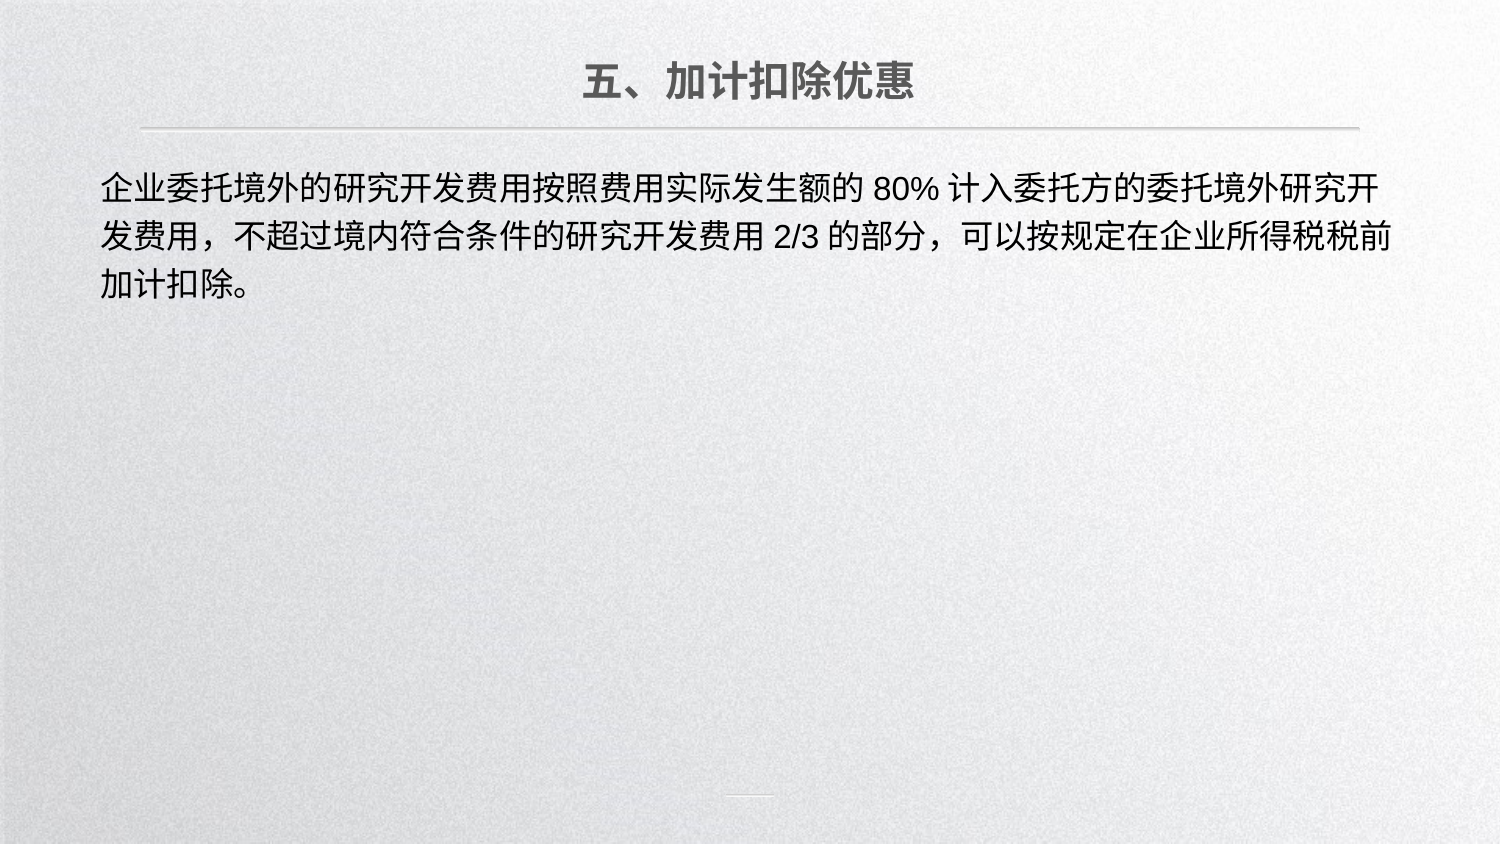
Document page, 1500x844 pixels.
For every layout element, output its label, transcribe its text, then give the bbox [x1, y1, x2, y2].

picture [0, 0, 1500, 844]
text_box 五、加计扣除优惠 [459, 49, 1038, 111]
text_box 企业委托境外的研究开发费用按照费用实际发生额的80%计入委托方的委托境外研究开发费用，不超过境内符合条件的研究开发费用2/3的部分，可以按规定在企业所得税税前加计扣除。 [100, 159, 1400, 304]
